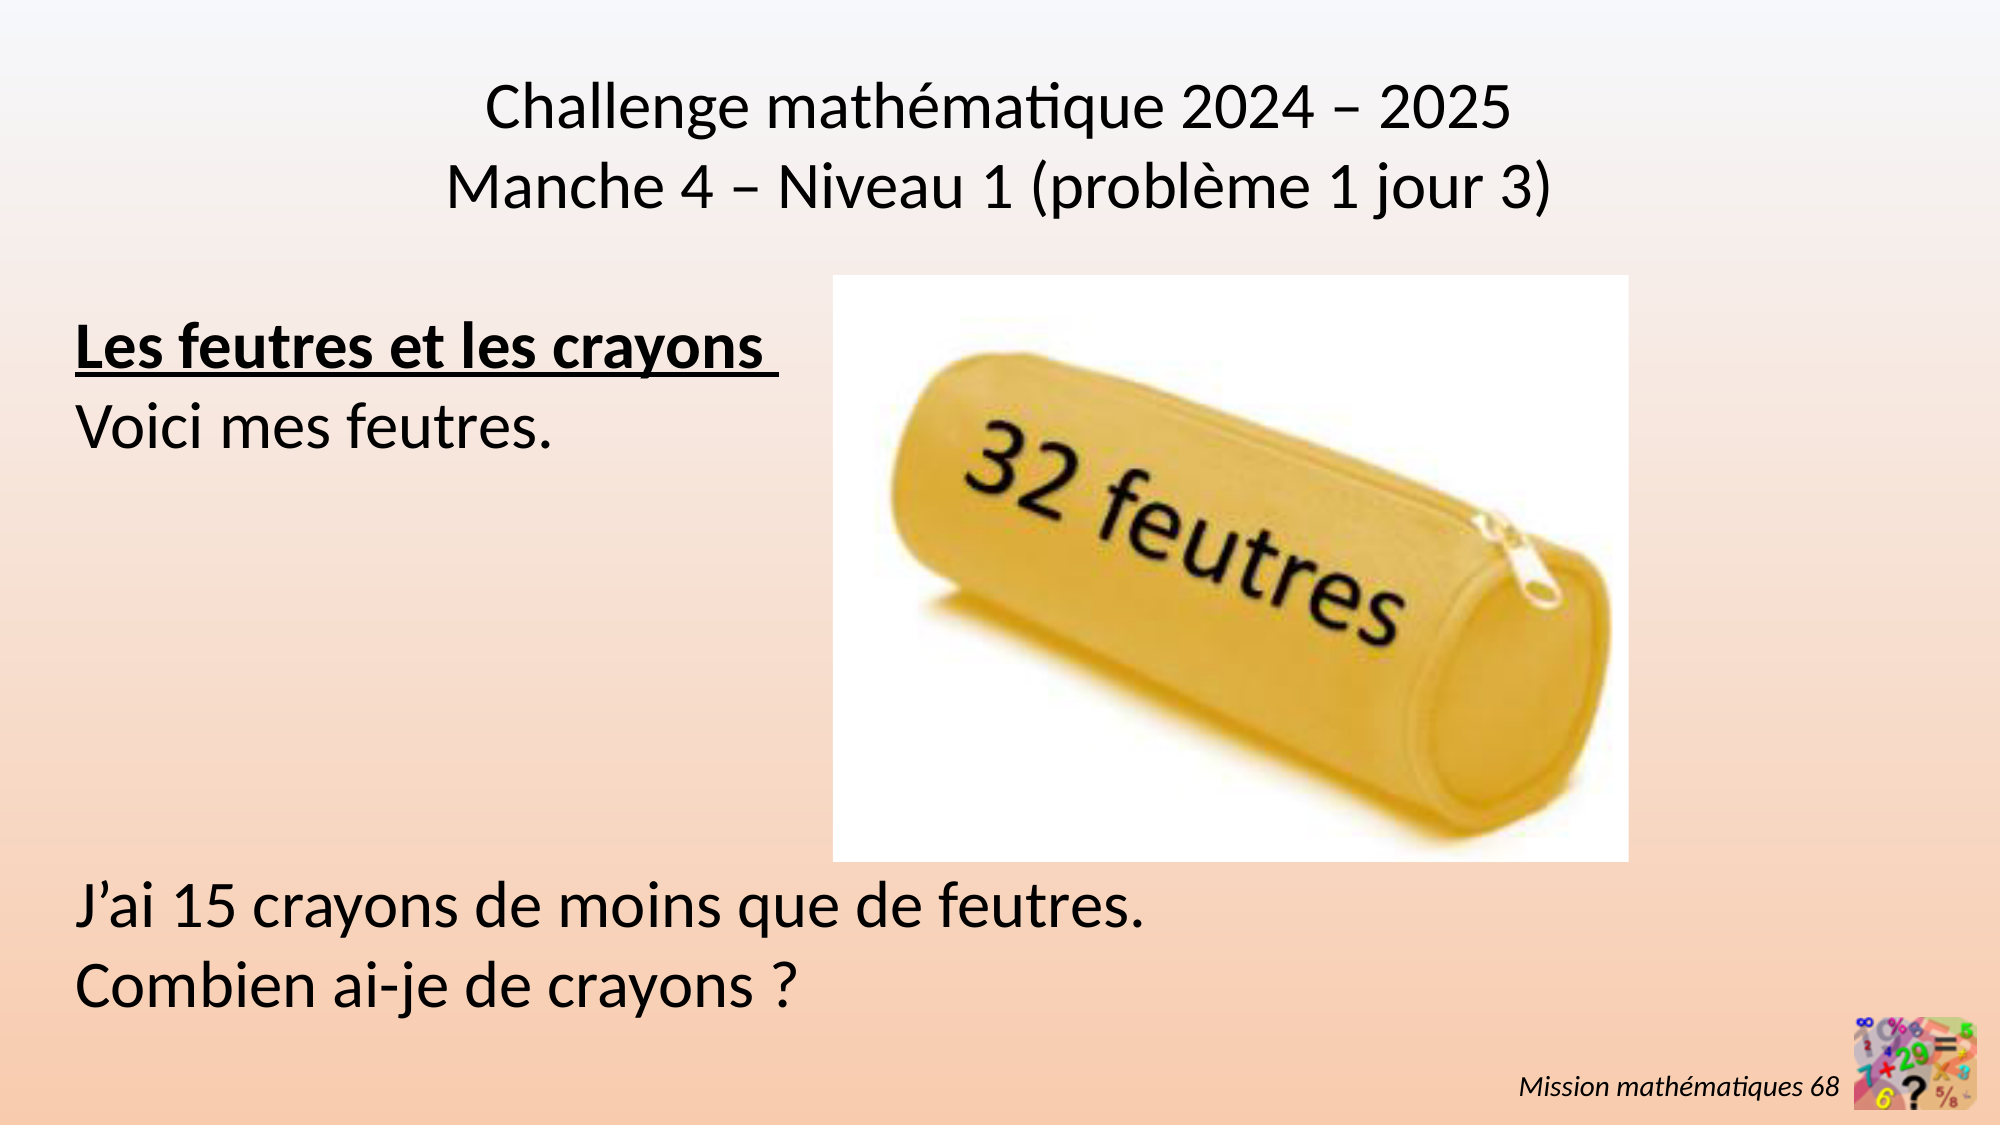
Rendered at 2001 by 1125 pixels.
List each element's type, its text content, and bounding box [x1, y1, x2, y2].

text_box Challenge mathématique 2024 – 2025 Manche 4 – Niveau 1 (problème 1 jour 3) Les feutres et les crayons Voici mes feutres. J’ai 15 crayons de moins que de feutres. Combien ai-je de crayons ? [60, 54, 1940, 1029]
picture [1854, 1017, 1977, 1110]
text_box Mission mathématiques 68 [1501, 1059, 1854, 1110]
picture [832, 275, 1629, 862]
